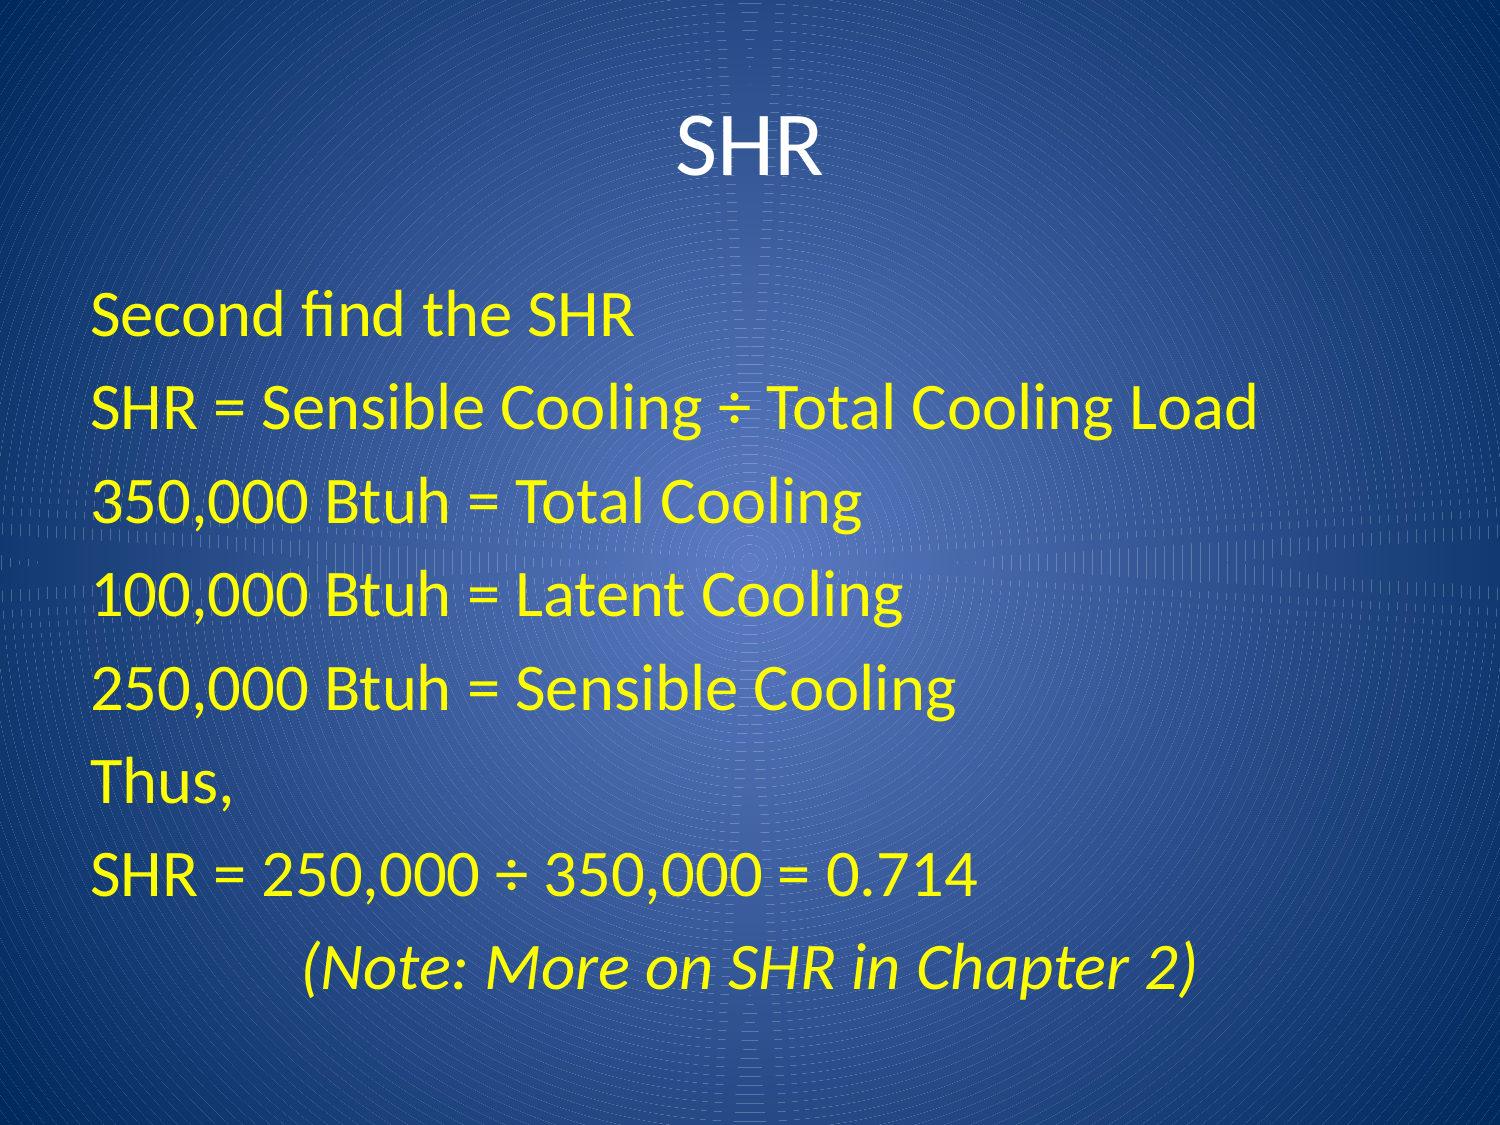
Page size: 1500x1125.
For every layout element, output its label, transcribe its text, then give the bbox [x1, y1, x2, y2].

list Second find the SHR SHR = Sensible Cooling ÷ Total Cooling Load 350,000 Btuh = Total Cooling 100,000 Btuh = Latent Cooling 250,000 Btuh = Sensible Cooling Thus, SHR = 250,000 ÷ 350,000 = 0.714 (Note: More on SHR in Chapter 2) [75, 262, 1425, 1125]
title SHR [75, 45, 1425, 233]
